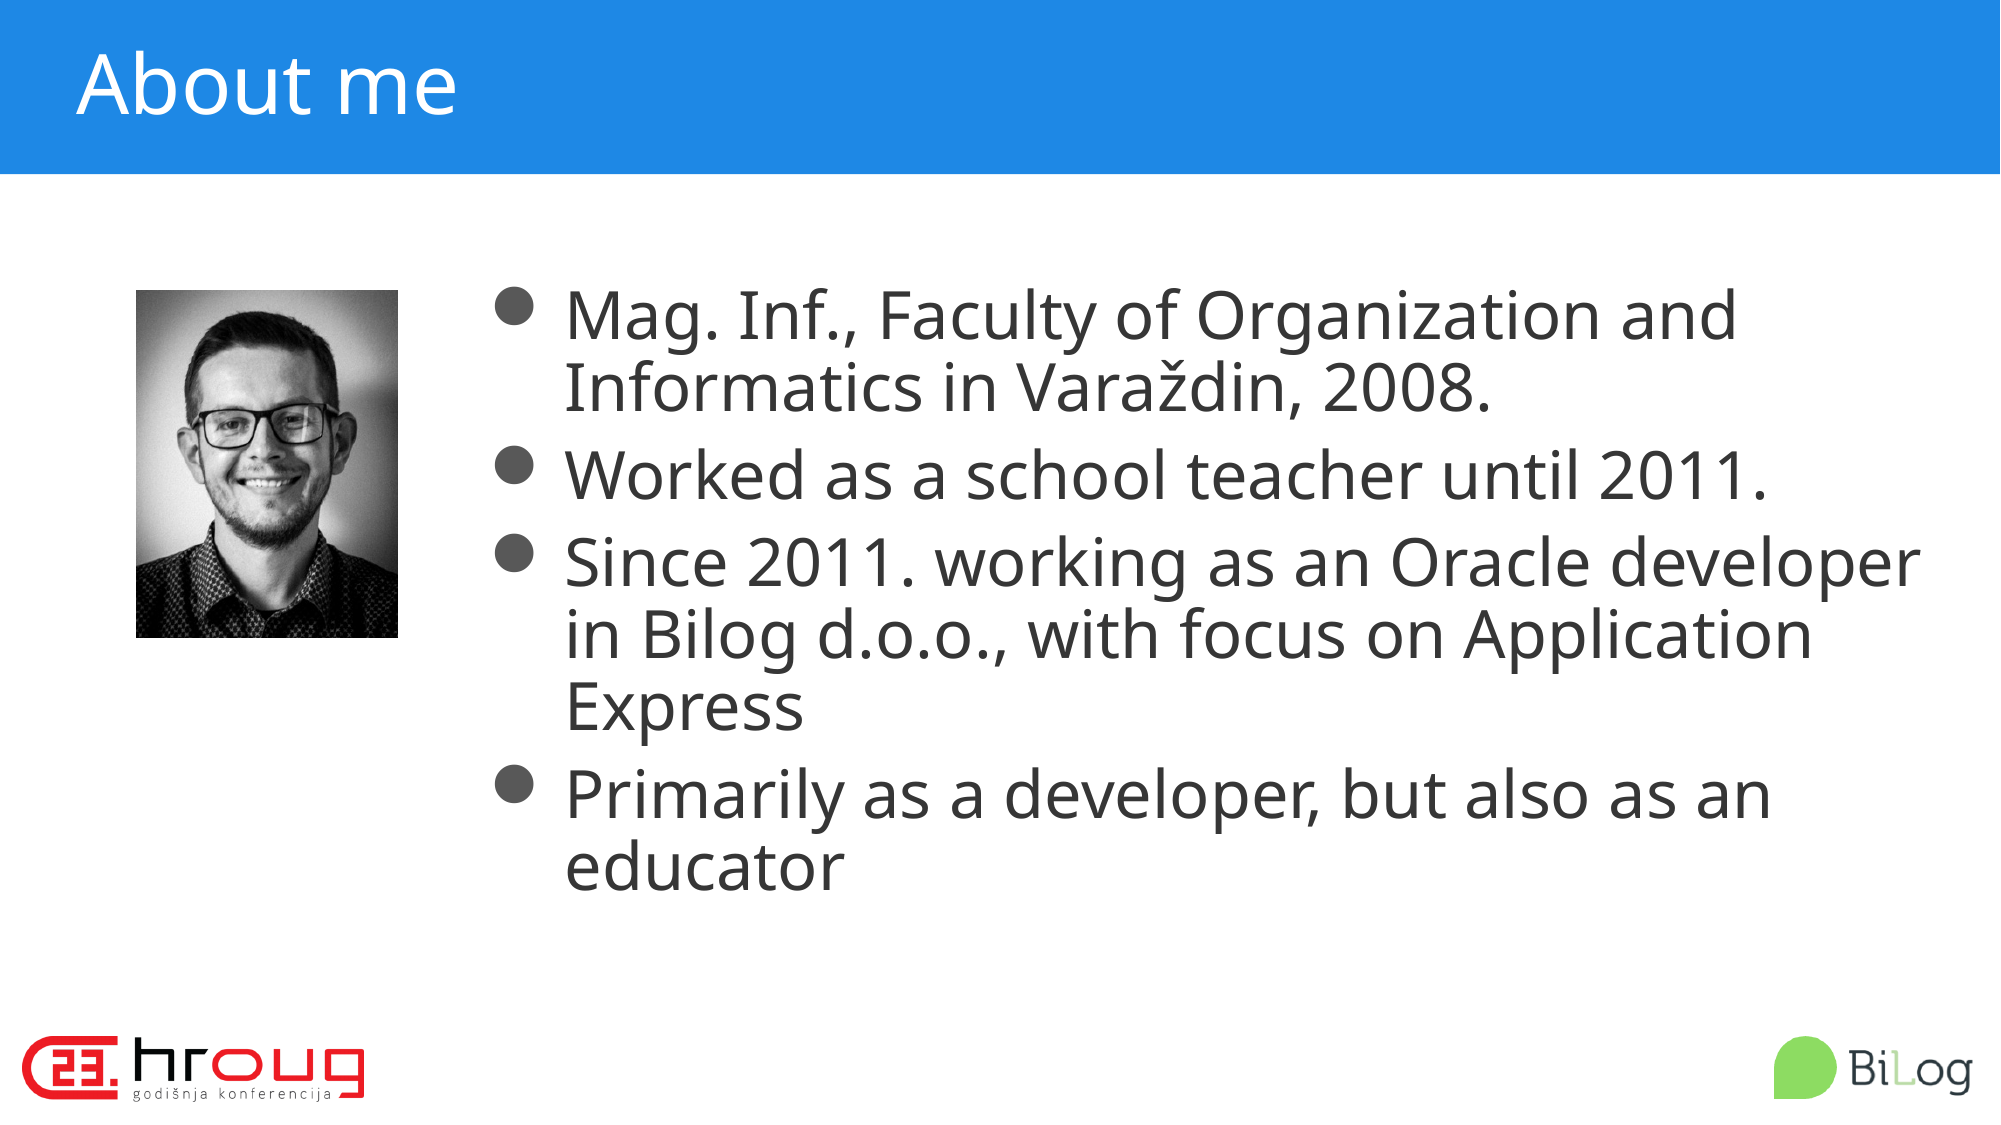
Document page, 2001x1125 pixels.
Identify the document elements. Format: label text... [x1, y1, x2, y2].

picture [22, 1036, 364, 1102]
title About me [61, 0, 1942, 175]
picture [1749, 1012, 2000, 1125]
picture [136, 290, 398, 639]
list Mag. Inf., Faculty of Organization and Informatics in Varaždin, 2008. Worked as a school teacher until 2011. Since 2011. working as an Oracle developer in Bilog d.o.o., with focus on Application Express Primarily as a developer, but also as an educator [474, 274, 1942, 989]
